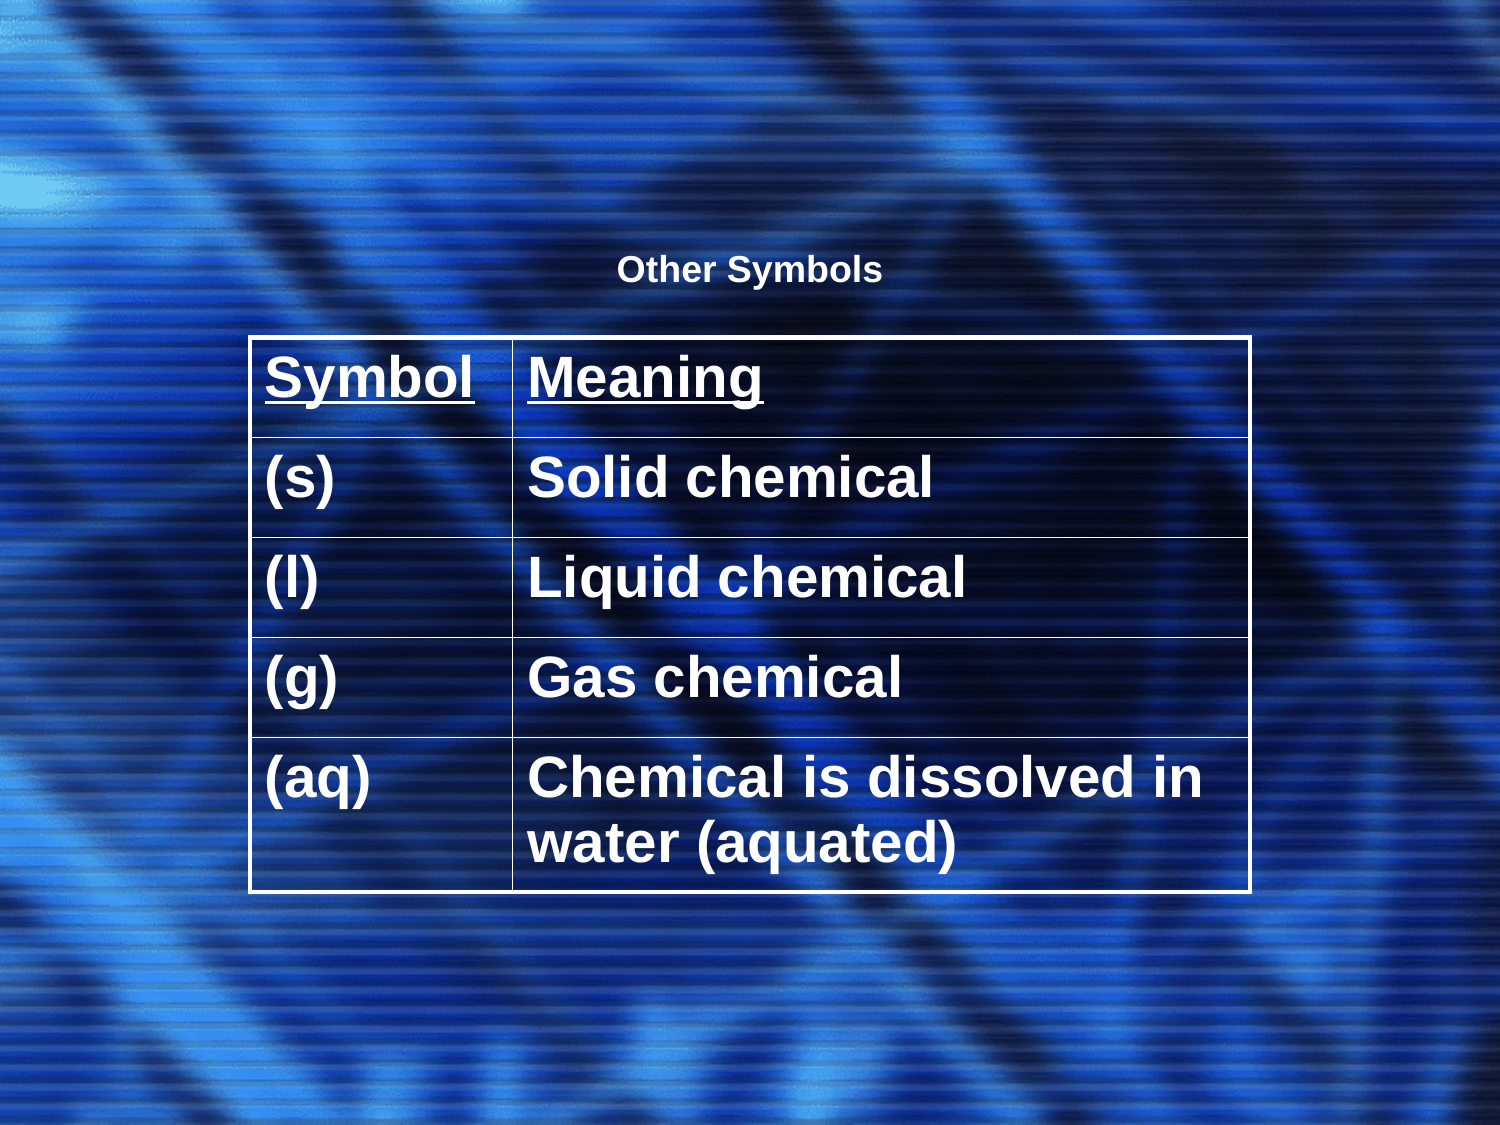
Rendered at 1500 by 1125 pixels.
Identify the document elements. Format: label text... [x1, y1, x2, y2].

picture [0, 0, 1500, 237]
table_cell Solid chemical [513, 438, 1248, 537]
table_cell Chemical is dissolved in water (aquated) [513, 738, 1248, 890]
picture [0, 413, 1500, 1125]
text_box Other Symbols [0, 237, 1500, 413]
table_header Symbol [252, 340, 512, 437]
table_cell (g) [252, 638, 512, 737]
table_cell (s) [252, 438, 512, 537]
table_cell Gas chemical [513, 638, 1248, 737]
table_cell (aq) [252, 738, 512, 890]
table_header Meaning [513, 340, 1248, 437]
table_cell (l) [252, 538, 512, 637]
table_cell Liquid chemical [513, 538, 1248, 637]
